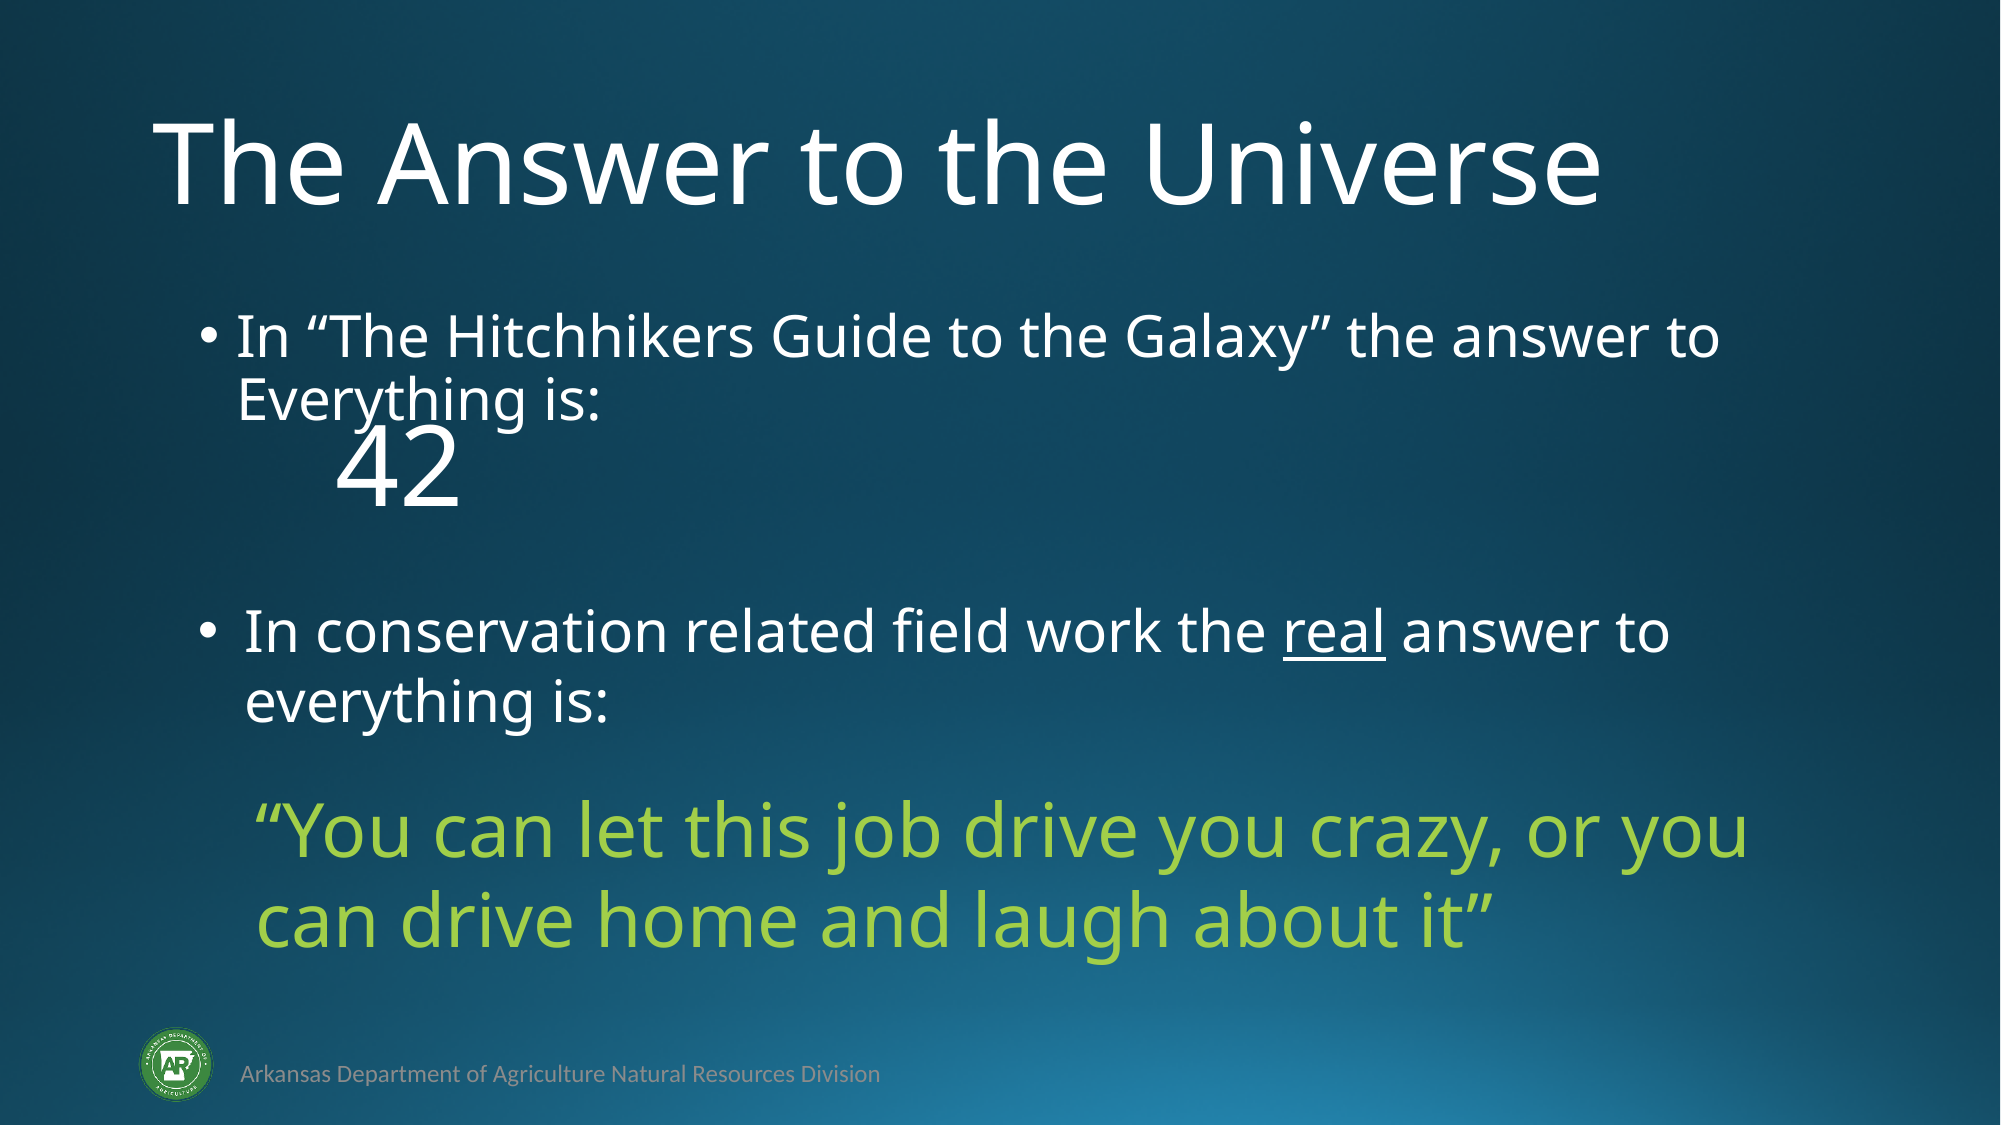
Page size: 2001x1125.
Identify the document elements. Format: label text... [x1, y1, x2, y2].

title The Answer to the Universe [137, 59, 1863, 278]
list In “The Hitchhikers Guide to the Galaxy” the answer to Everything is: [183, 299, 1863, 441]
picture [0, 0, 2001, 1125]
text_box 42 [320, 386, 790, 537]
footer Arkansas Department of Agriculture Natural Resources Division [225, 1042, 1333, 1103]
text_box “You can let this job drive you crazy, or you can drive home and laugh about it” [241, 774, 1793, 970]
text_box In conservation related field work the real answer to everything is: [183, 586, 1811, 742]
